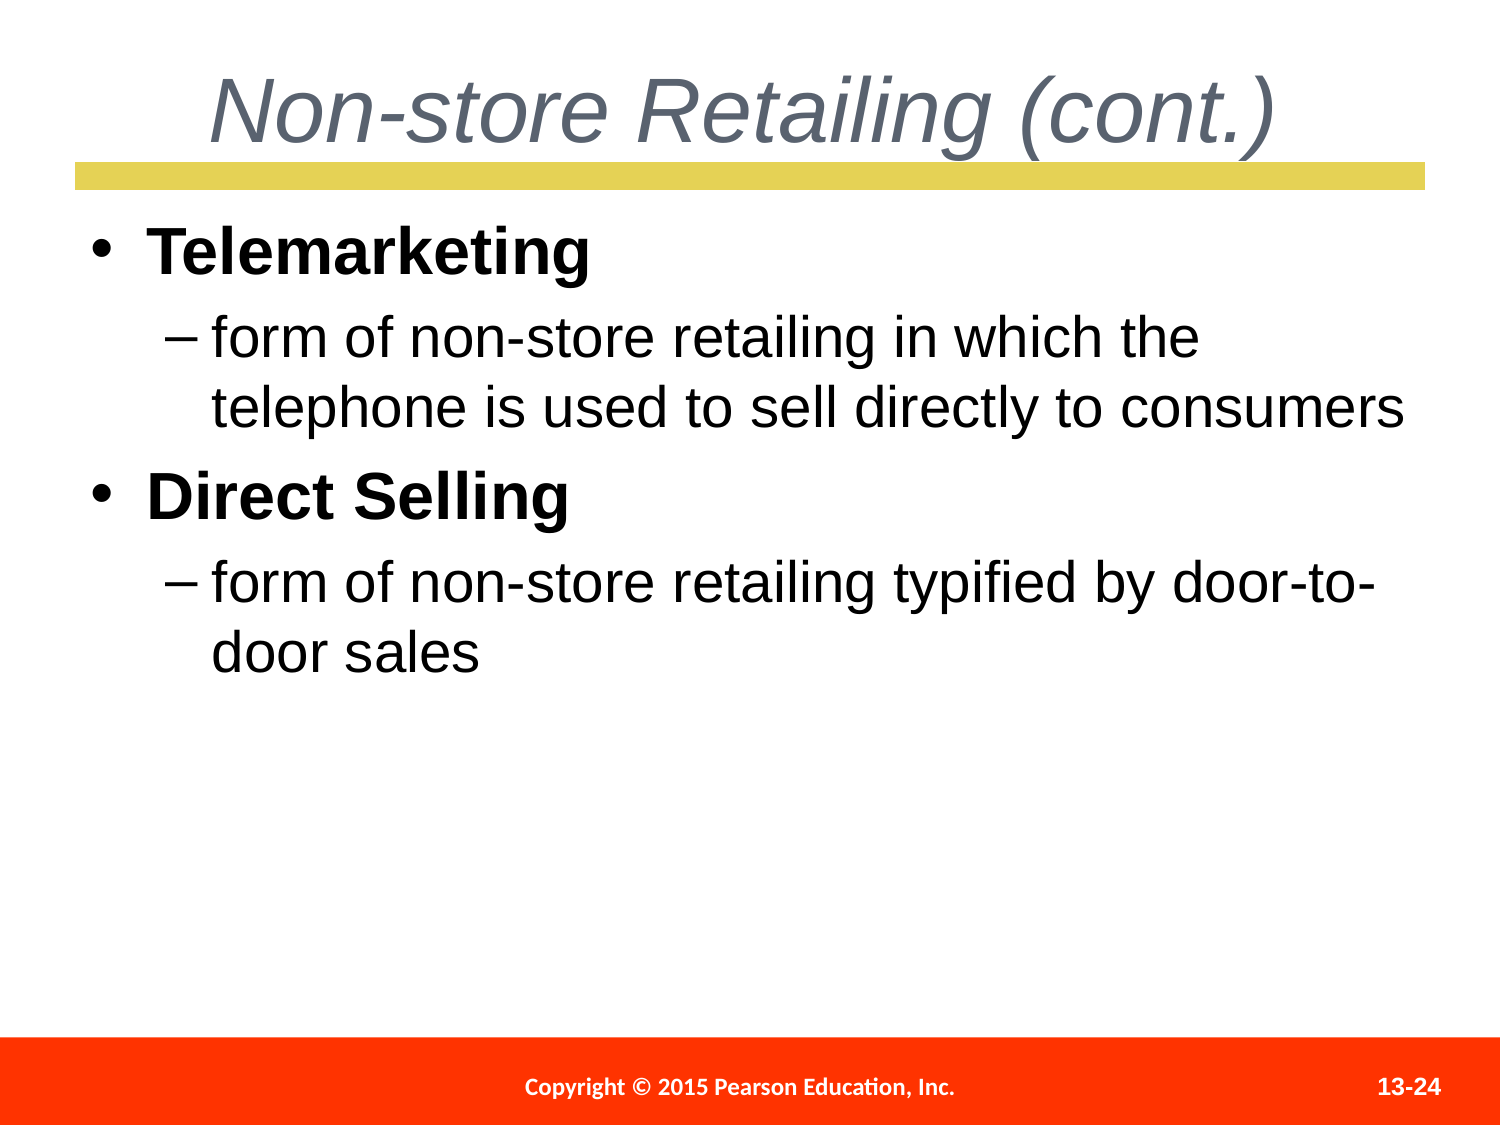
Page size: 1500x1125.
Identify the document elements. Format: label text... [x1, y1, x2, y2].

title Non-store Retailing (cont.) [49, 12, 1438, 201]
list Telemarketing form of non-store retailing in which the telephone is used to sell directly to consumers Direct Selling form of non-store retailing typified by door-to-door sales [74, 199, 1426, 1006]
